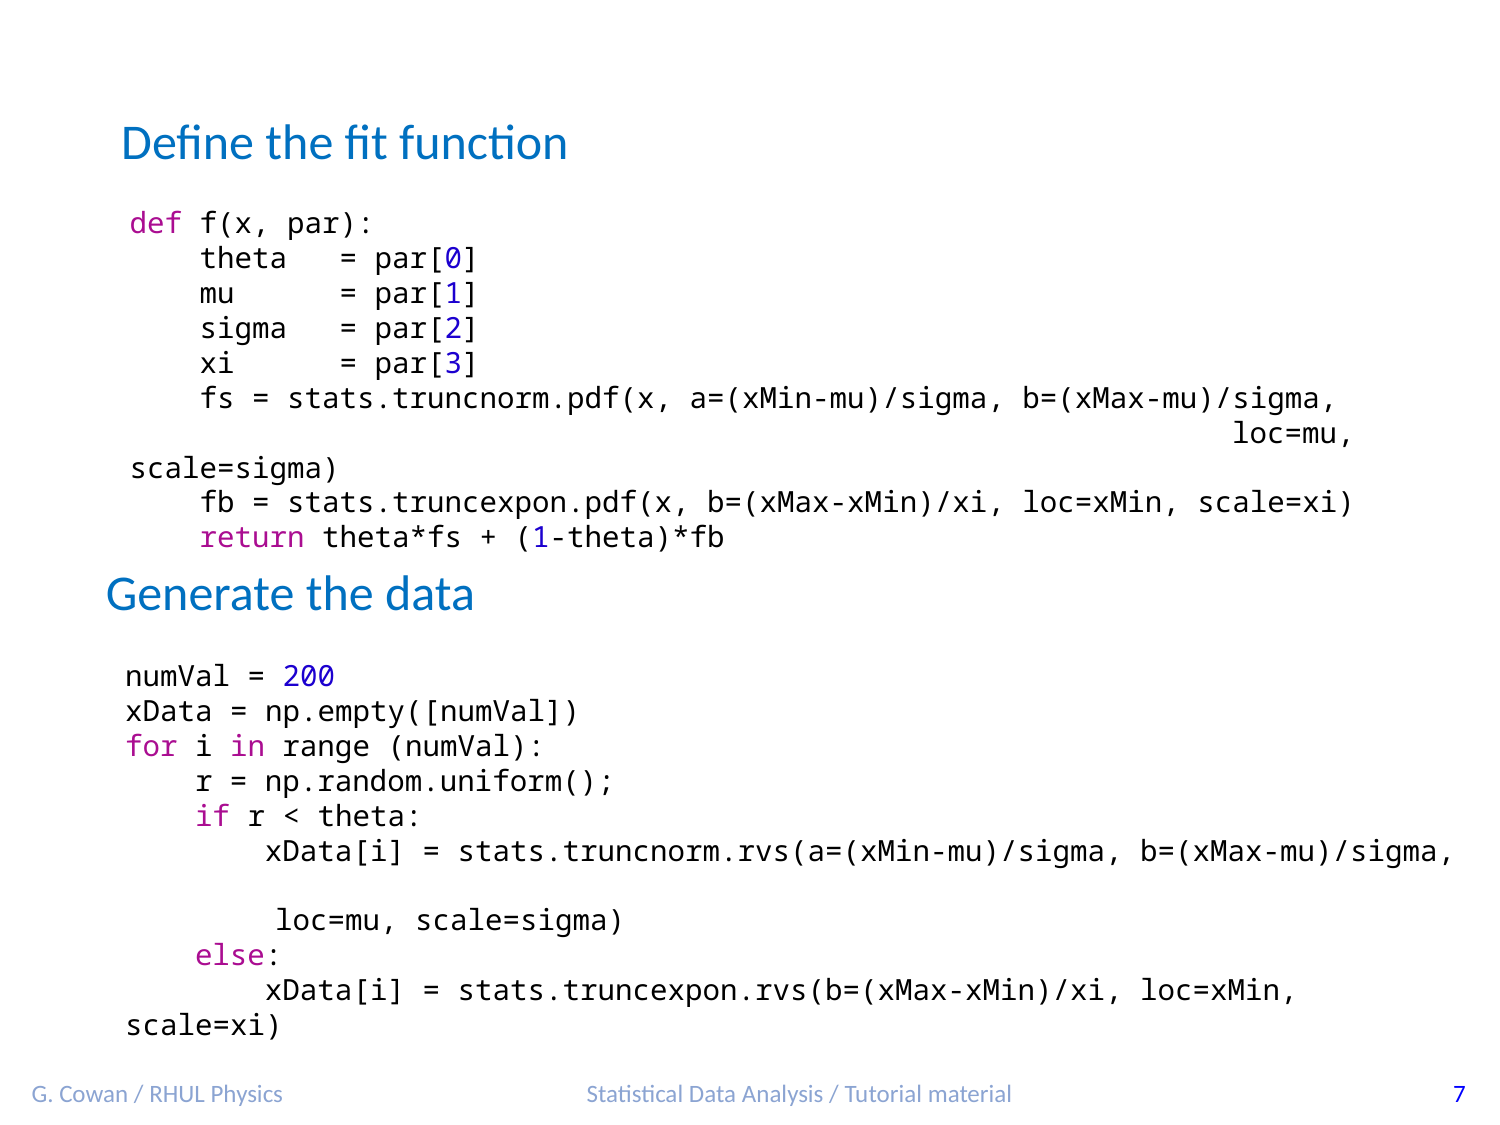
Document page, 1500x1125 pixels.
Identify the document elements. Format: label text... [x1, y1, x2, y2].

text_box numVal = 200 xData = np.empty([numVal]) for i in range (numVal): r = np.random.uniform(); if r < theta: xData[i] = stats.truncnorm.rvs(a=(xMin-mu)/sigma, b=(xMax-mu)/sigma, loc=mu, scale=sigma) else: xData[i] = stats.truncexpon.rvs(b=(xMax-xMin)/xi, loc=xMin, scale=xi) [110, 649, 1481, 1049]
slide_number G. Cowan / RHUL Physics [16, 1062, 338, 1123]
footer Statistical Data Analysis / Tutorial material [338, 1062, 1262, 1123]
text_box def f(x, par): theta = par[0] mu = par[1] sigma = par[2] xi = par[3] fs = stats.truncnorm.pdf(x, a=(xMin-mu)/sigma, b=(xMax-mu)/sigma, loc=mu, scale=sigma) fb = stats.truncexpon.pdf(x, b=(xMax-xMin)/xi, loc=xMin, scale=xi) return theta*fs + (1-theta)*fb [114, 196, 1477, 562]
text_box Generate the data [91, 553, 491, 629]
text_box Define the fit function [106, 101, 584, 177]
slide_number 7 [1262, 1062, 1481, 1123]
